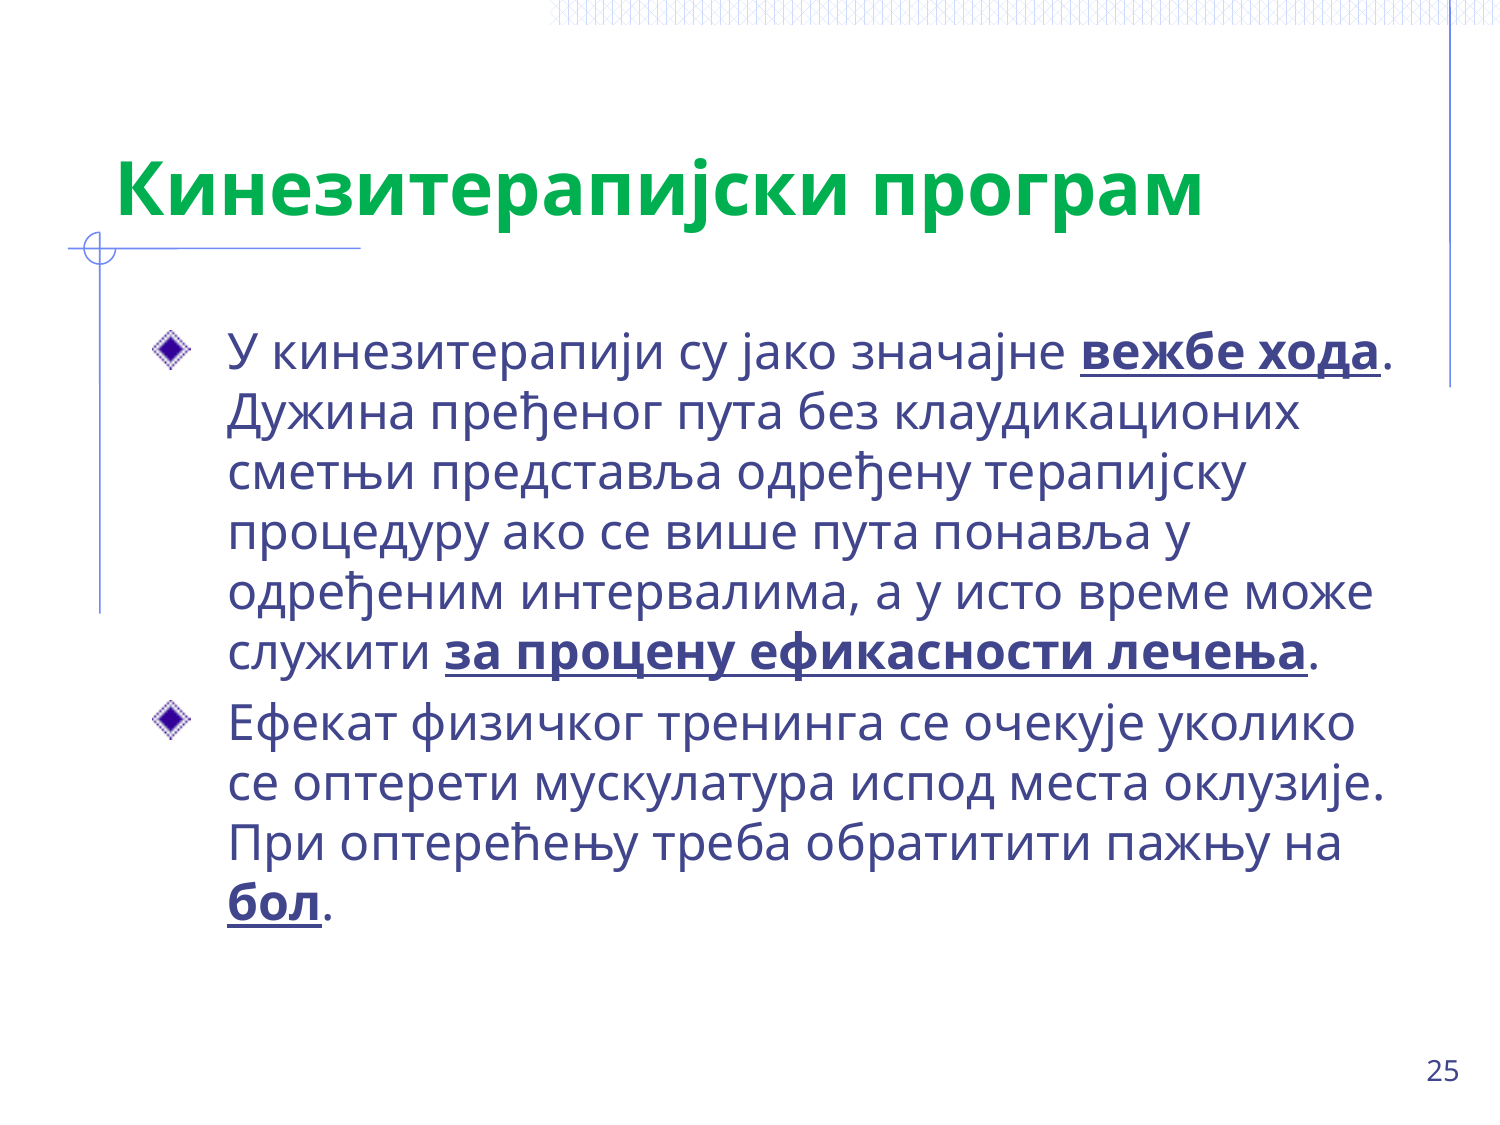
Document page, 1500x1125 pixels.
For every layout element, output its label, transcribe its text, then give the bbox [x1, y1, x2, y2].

slide_number 25 [1162, 1025, 1475, 1100]
list У кинезитерапији су јако значајне вежбе хода. Дужина пређеног пута без клаудикационих сметњи представља одређену терапијску процедуру ако се више пута понавља у одређеним интервалима, а у исто време може служити за процену ефикасности лечења. Ефекат физичког тренинга се очекује уколико се оптерети мускулатура испод места оклузије. При оптерећењу треба обратитити пажњу на бол. [137, 312, 1413, 988]
picture [152, 330, 191, 370]
picture [152, 700, 191, 740]
title Кинезитерапијски програм [99, 49, 1376, 238]
